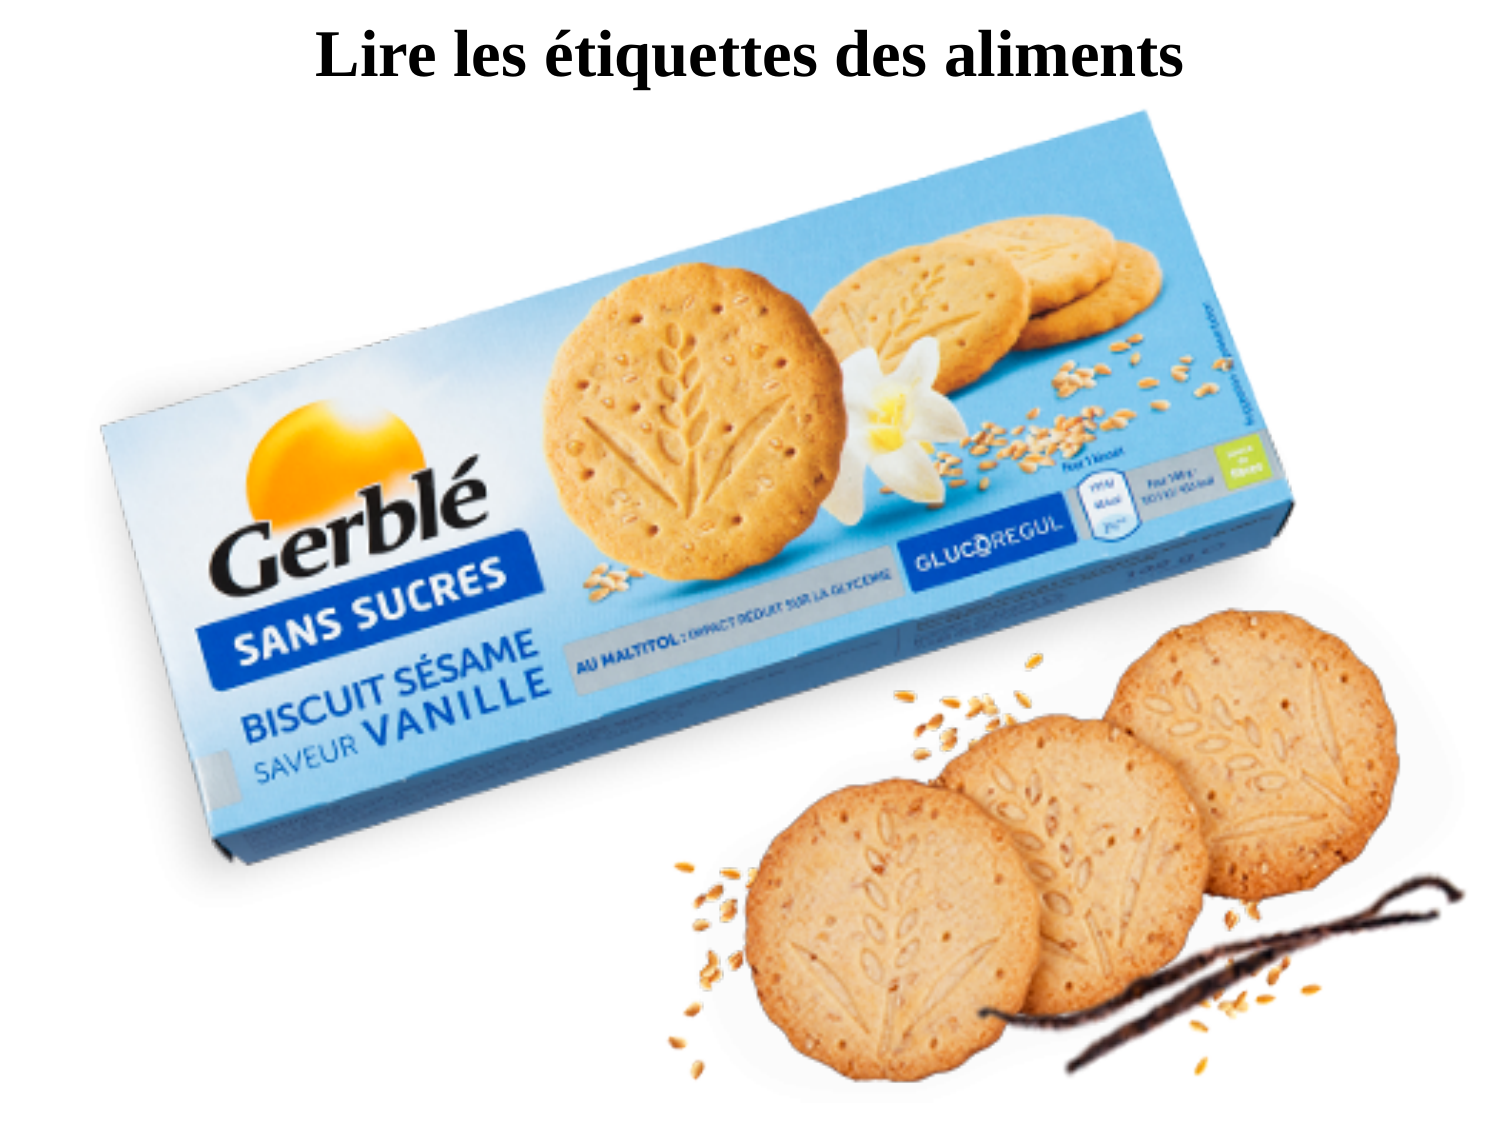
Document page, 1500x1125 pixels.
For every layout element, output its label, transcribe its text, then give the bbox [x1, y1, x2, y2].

text_box Lire les étiquettes des aliments [2, 2, 1500, 98]
picture [76, 80, 1484, 1103]
